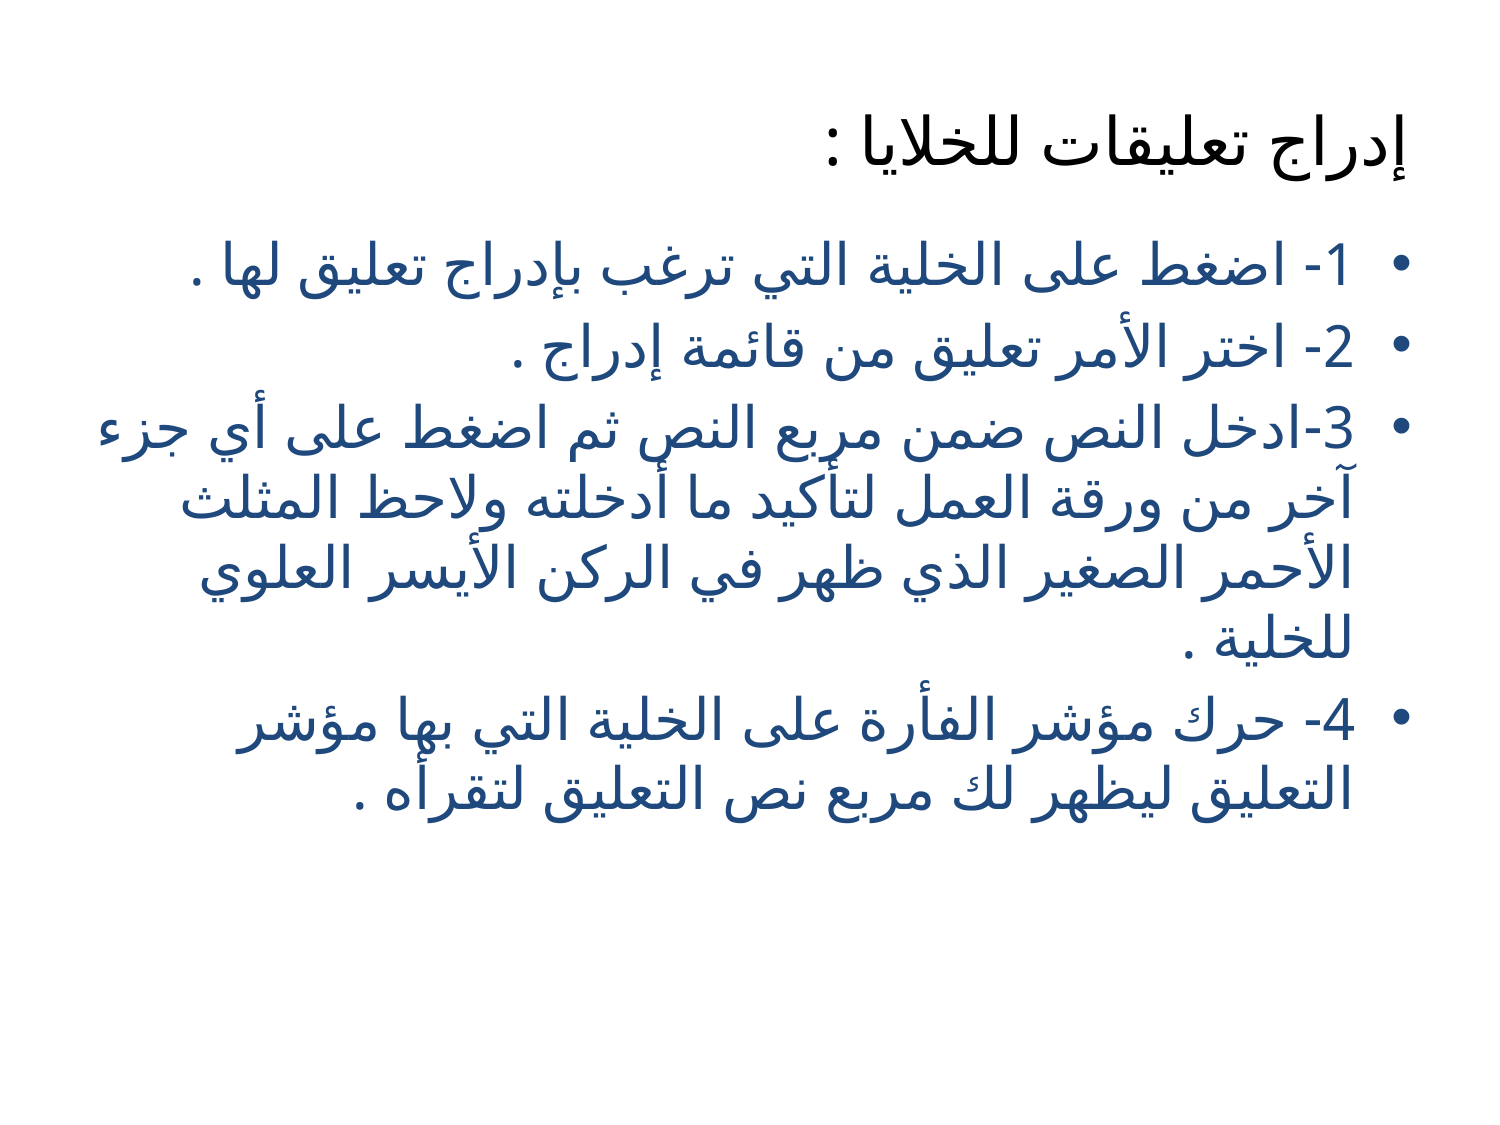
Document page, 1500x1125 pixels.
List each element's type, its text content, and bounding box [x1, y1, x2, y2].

title إدراج تعليقات للخلايا : [75, 45, 1425, 233]
list 1- اضغط على الخلية التي ترغب بإدراج تعليق لها . 2- اختر الأمر تعليق من قائمة إدراج . 3-ادخل النص ضمن مربع النص ثم اضغط على أي جزء آخر من ورقة العمل لتأكيد ما أدخلته ولاحظ المثلث الأحمر الصغير الذي ظهر في الركن الأيسر العلوي للخلية . 4- حرك مؤشر الفأرة على الخلية التي بها مؤشر التعليق ليظهر لك مربع نص التعليق لتقرأه . [76, 219, 1427, 963]
